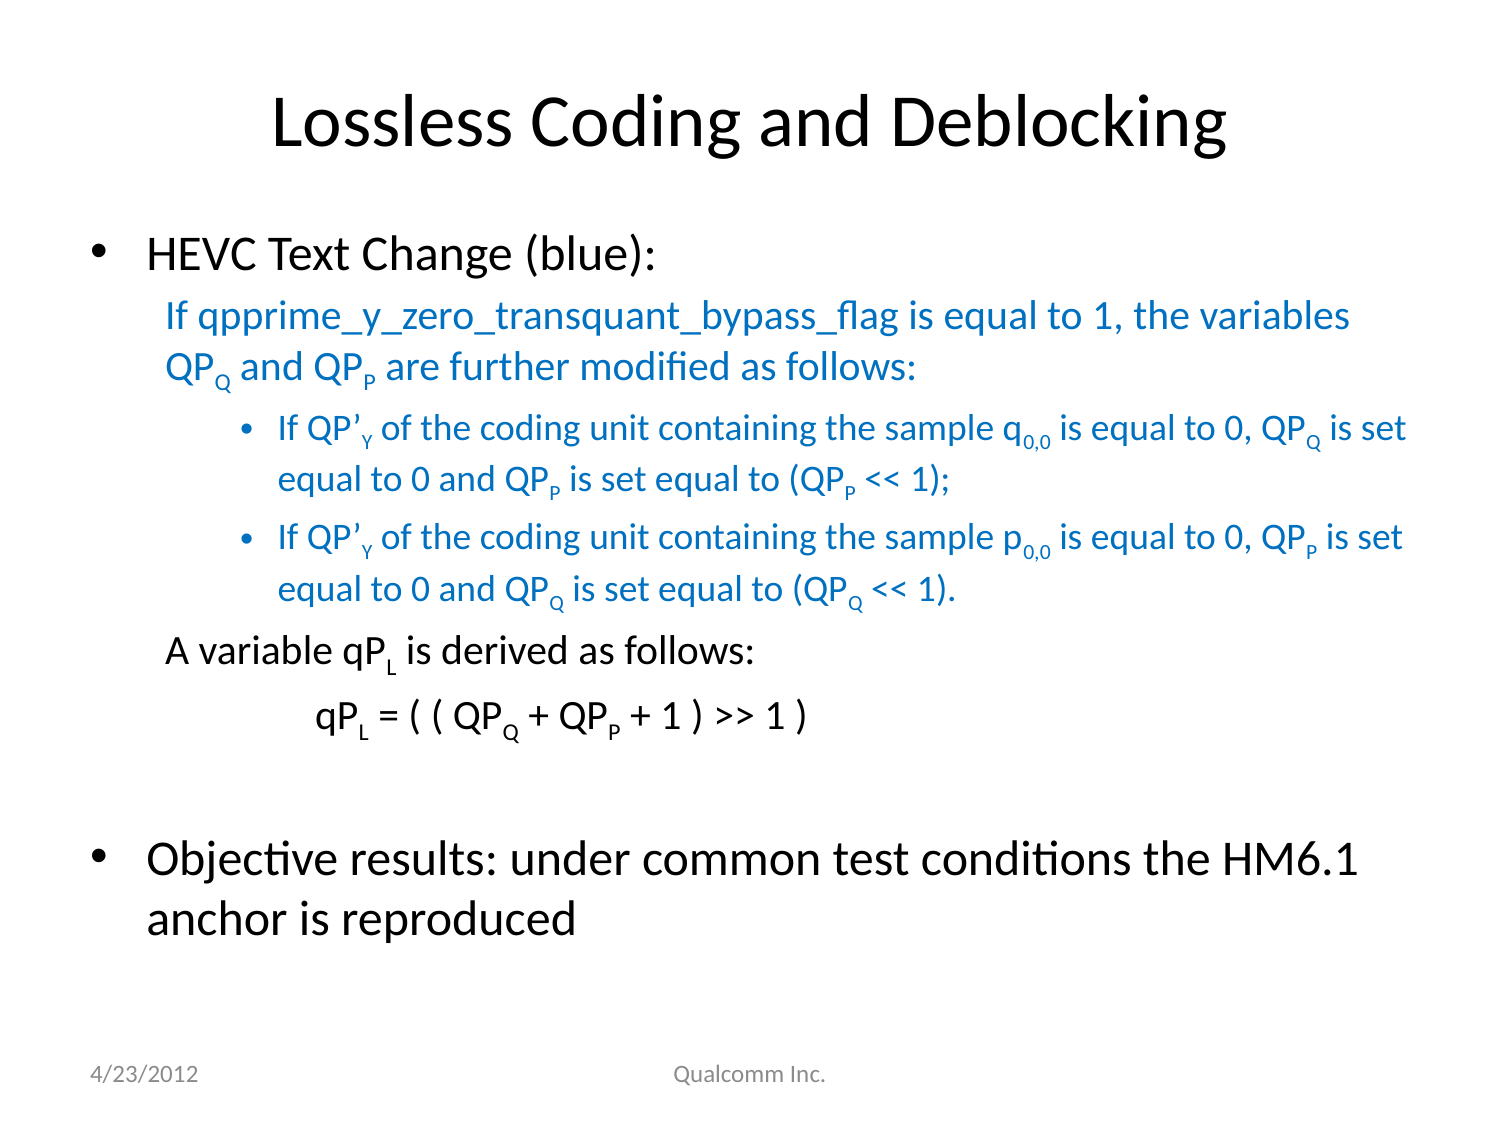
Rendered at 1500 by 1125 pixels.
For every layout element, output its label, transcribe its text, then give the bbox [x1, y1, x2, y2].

footer Qualcomm Inc. [512, 1042, 988, 1103]
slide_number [75, 1042, 425, 1103]
list HEVC Text Change (blue): If qpprime_y_zero_transquant_bypass_flag is equal to 1, the variables QPQ and QPP are further modified as follows: If QP’Y of the coding unit containing the sample q0,0 is equal to 0, QPQ is set equal to 0 and QPP is set equal to (QPP << 1); If QP’Y of the coding unit containing the sample p0,0 is equal to 0, QPP is set equal to 0 and QPQ is set equal to (QPQ << 1). A variable qPL is derived as follows: qPL = ( ( QPQ + QPP + 1 ) >> 1 ) Objective results: under common test conditions the HM6.1 anchor is reproduced [75, 212, 1425, 1005]
title Lossless Coding and Deblocking [75, 45, 1425, 188]
